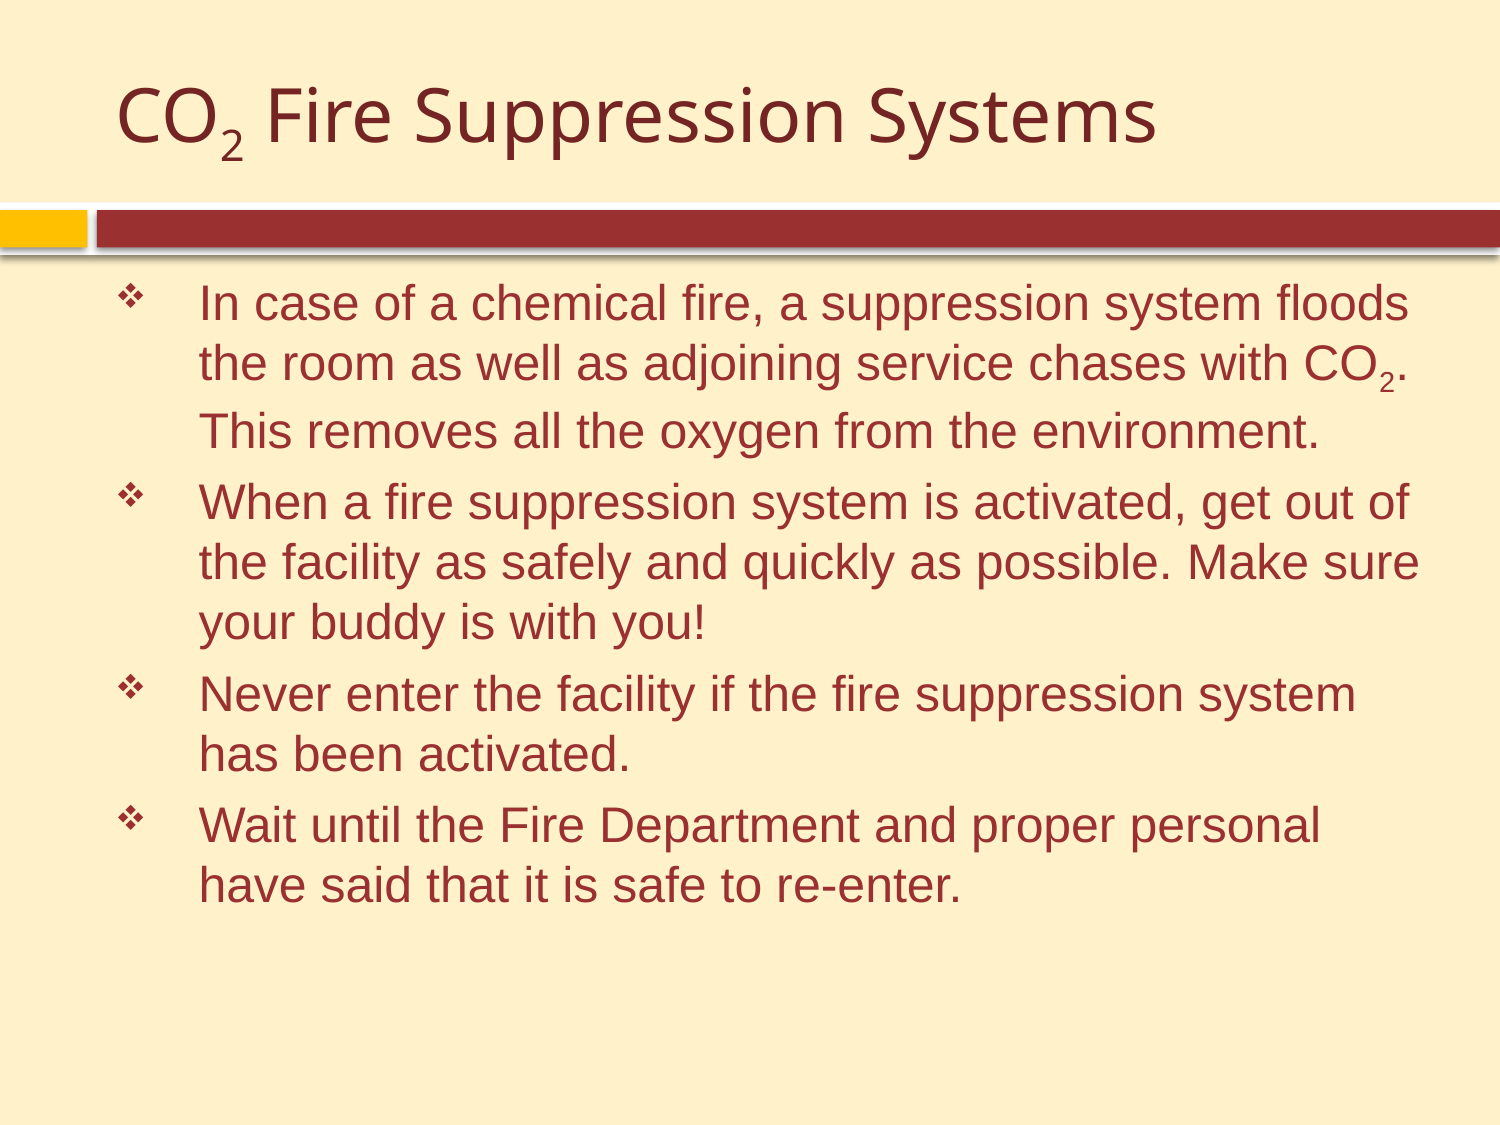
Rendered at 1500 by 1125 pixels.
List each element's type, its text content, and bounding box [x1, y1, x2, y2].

list In case of a chemical fire, a suppression system floods the room as well as adjoining service chases with CO2. This removes all the oxygen from the environment. When a fire suppression system is activated, get out of the facility as safely and quickly as possible. Make sure your buddy is with you! Never enter the facility if the fire suppression system has been activated. Wait until the Fire Department and proper personal have said that it is safe to re-enter. [100, 262, 1438, 1000]
title CO2 Fire Suppression Systems [100, 37, 1438, 200]
